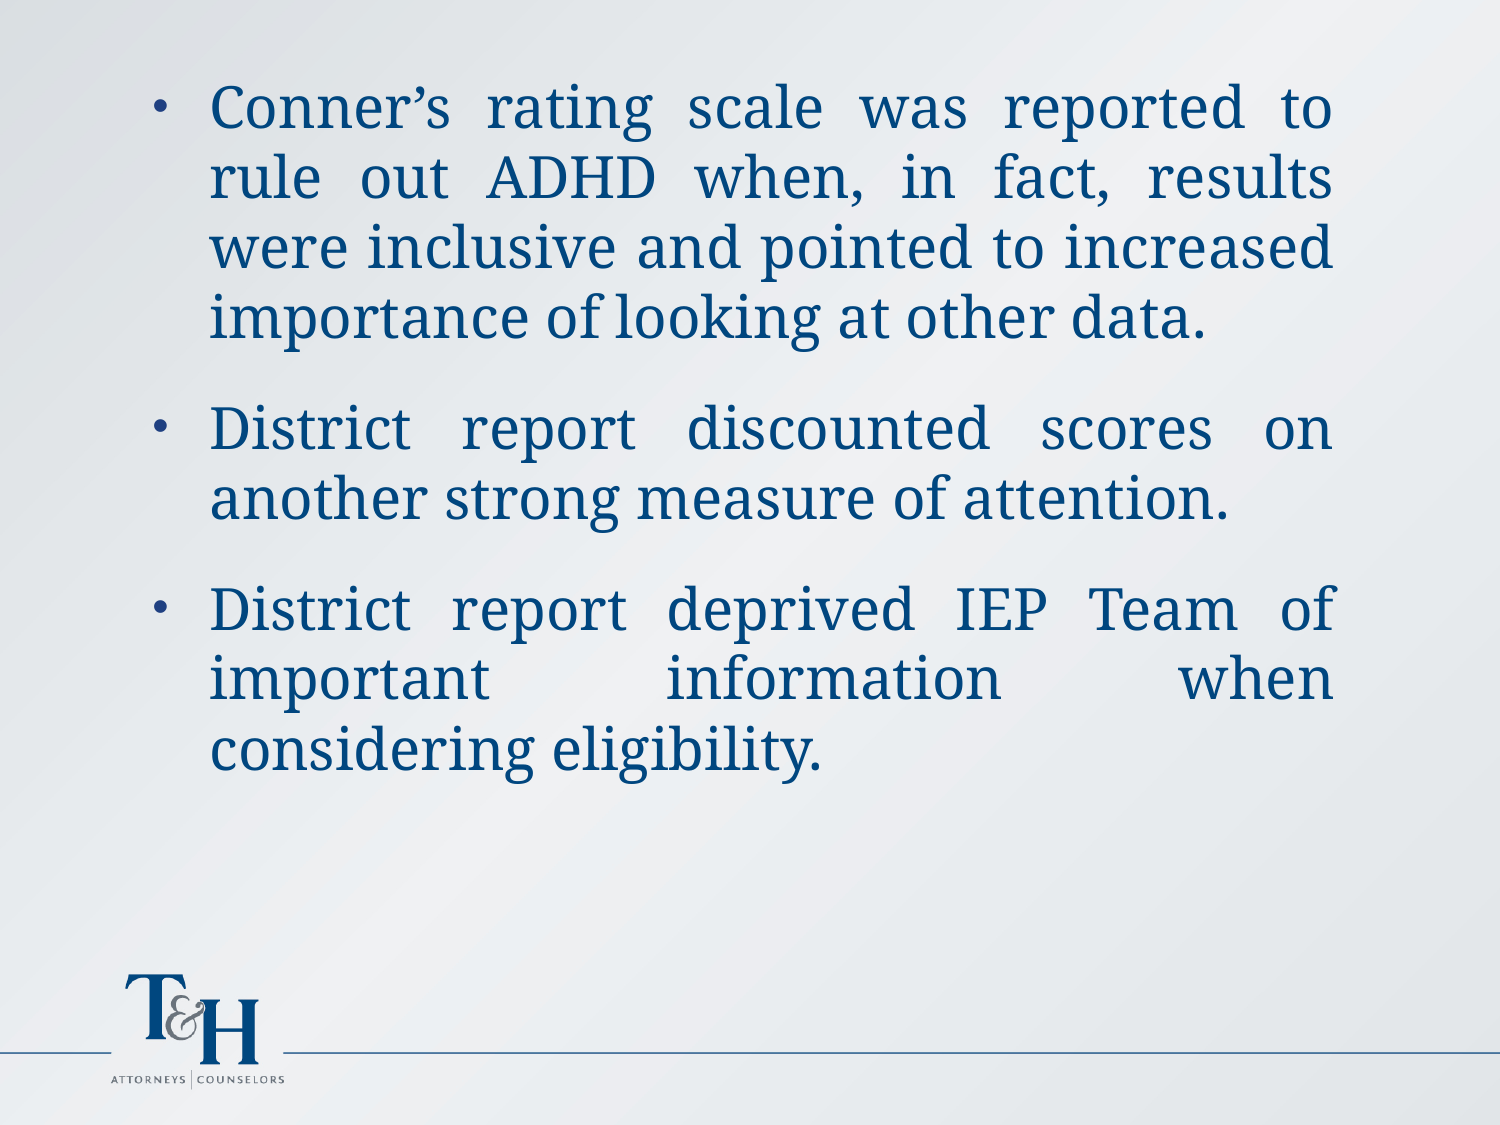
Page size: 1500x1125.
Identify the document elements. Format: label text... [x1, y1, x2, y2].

list Conner’s rating scale was reported to rule out ADHD when, in fact, results were inclusive and pointed to increased importance of looking at other data. District report discounted scores on another strong measure of attention. District report deprived IEP Team of important information when considering eligibility. [137, 62, 1351, 938]
picture [0, 0, 1500, 1125]
